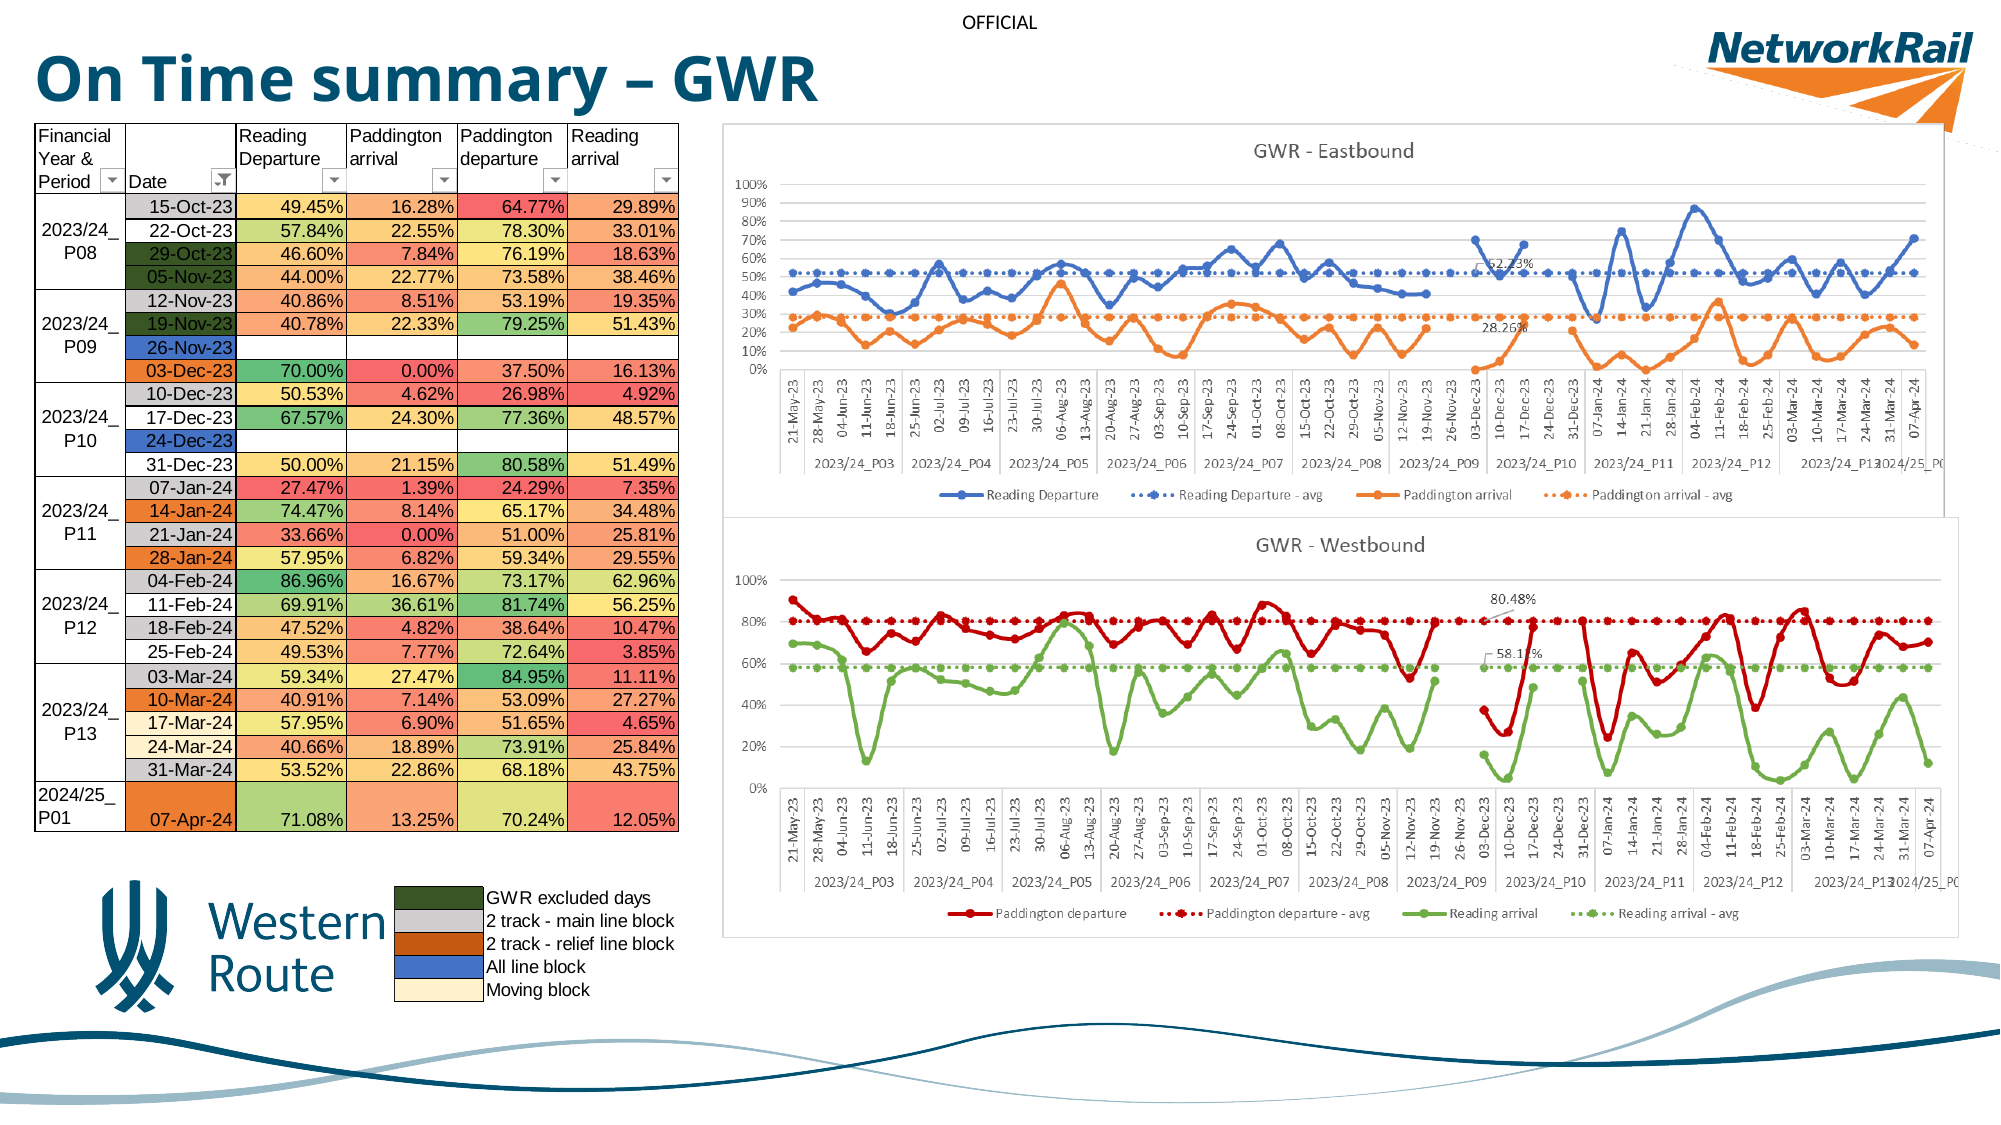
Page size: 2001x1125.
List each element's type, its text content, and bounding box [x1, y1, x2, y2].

picture [0, 2, 2000, 1087]
title On Time summary – GWR [34, 47, 1842, 152]
picture [0, 1026, 2000, 1125]
picture [34, 123, 679, 832]
